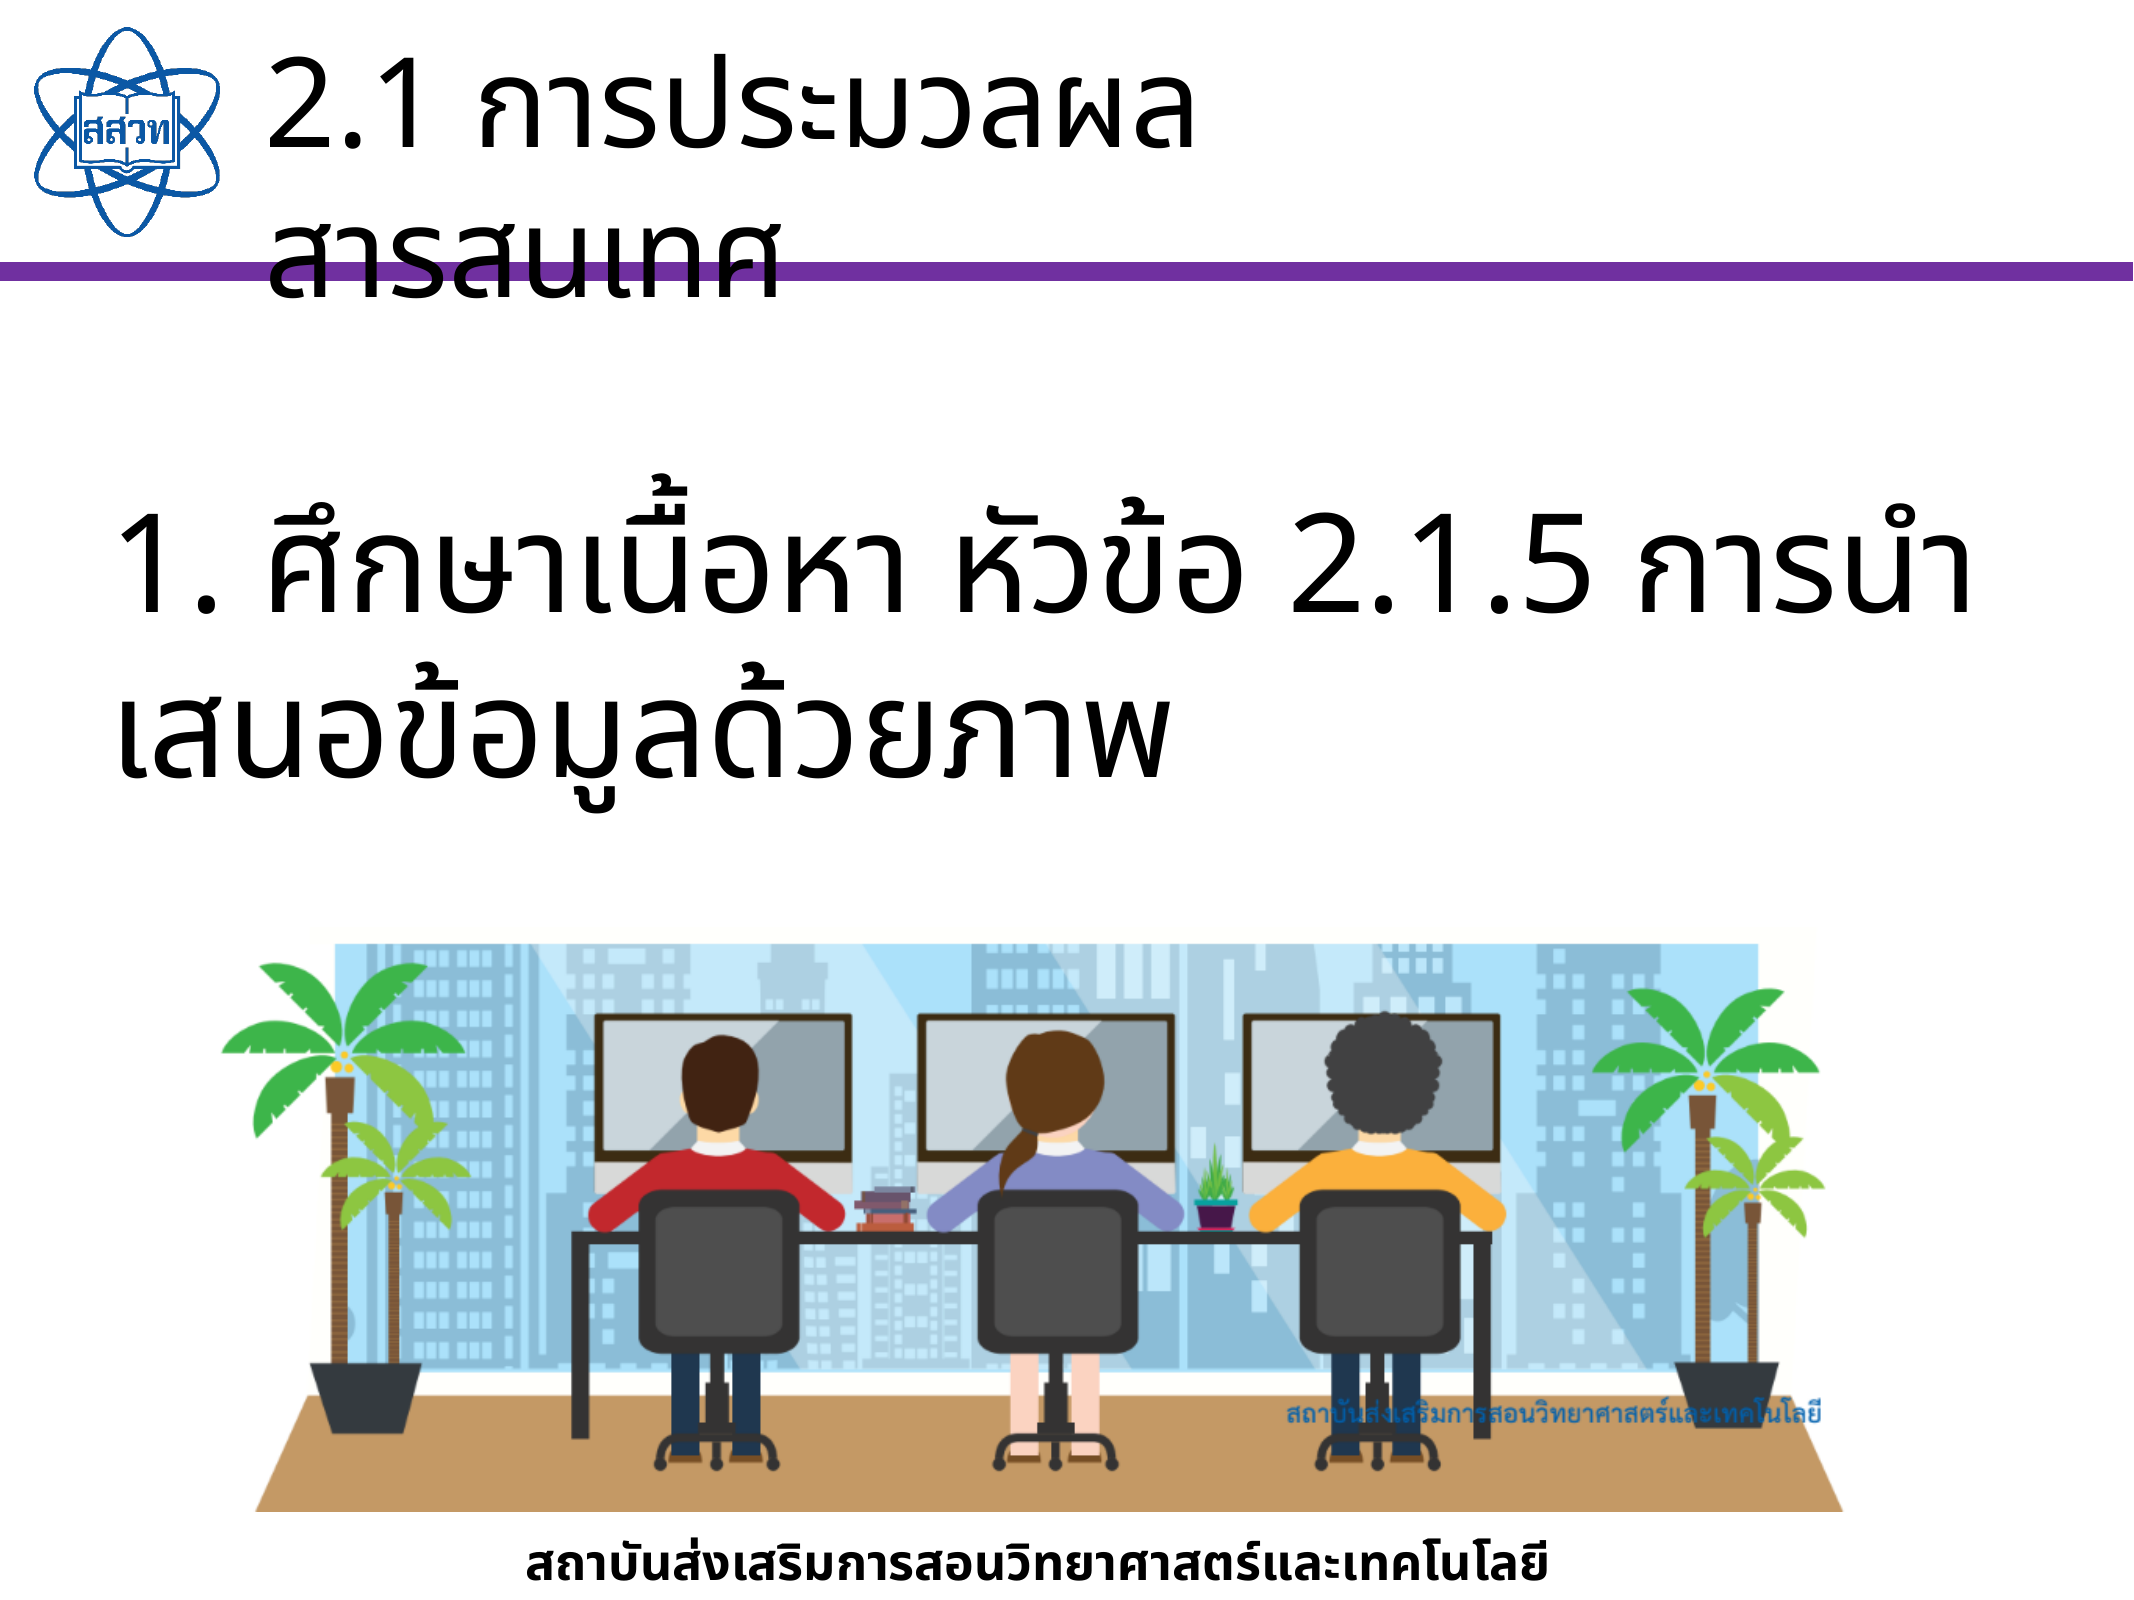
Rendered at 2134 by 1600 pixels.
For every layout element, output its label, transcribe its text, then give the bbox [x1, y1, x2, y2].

text_box สถาบันส่งเสริมการสอนวิทยาศาสตร์และเทคโนโลยี [74, 1522, 2002, 1589]
text_box 1. ศึกษาเนื้อหา หัวข้อ 2.1.5 การนำเสนอข้อมูลด้วยภาพ [101, 464, 2029, 815]
picture [190, 927, 1849, 1512]
text_box 2.1 การประมวลผลสารสนเทศ [256, 88, 1347, 257]
picture [33, 27, 220, 237]
